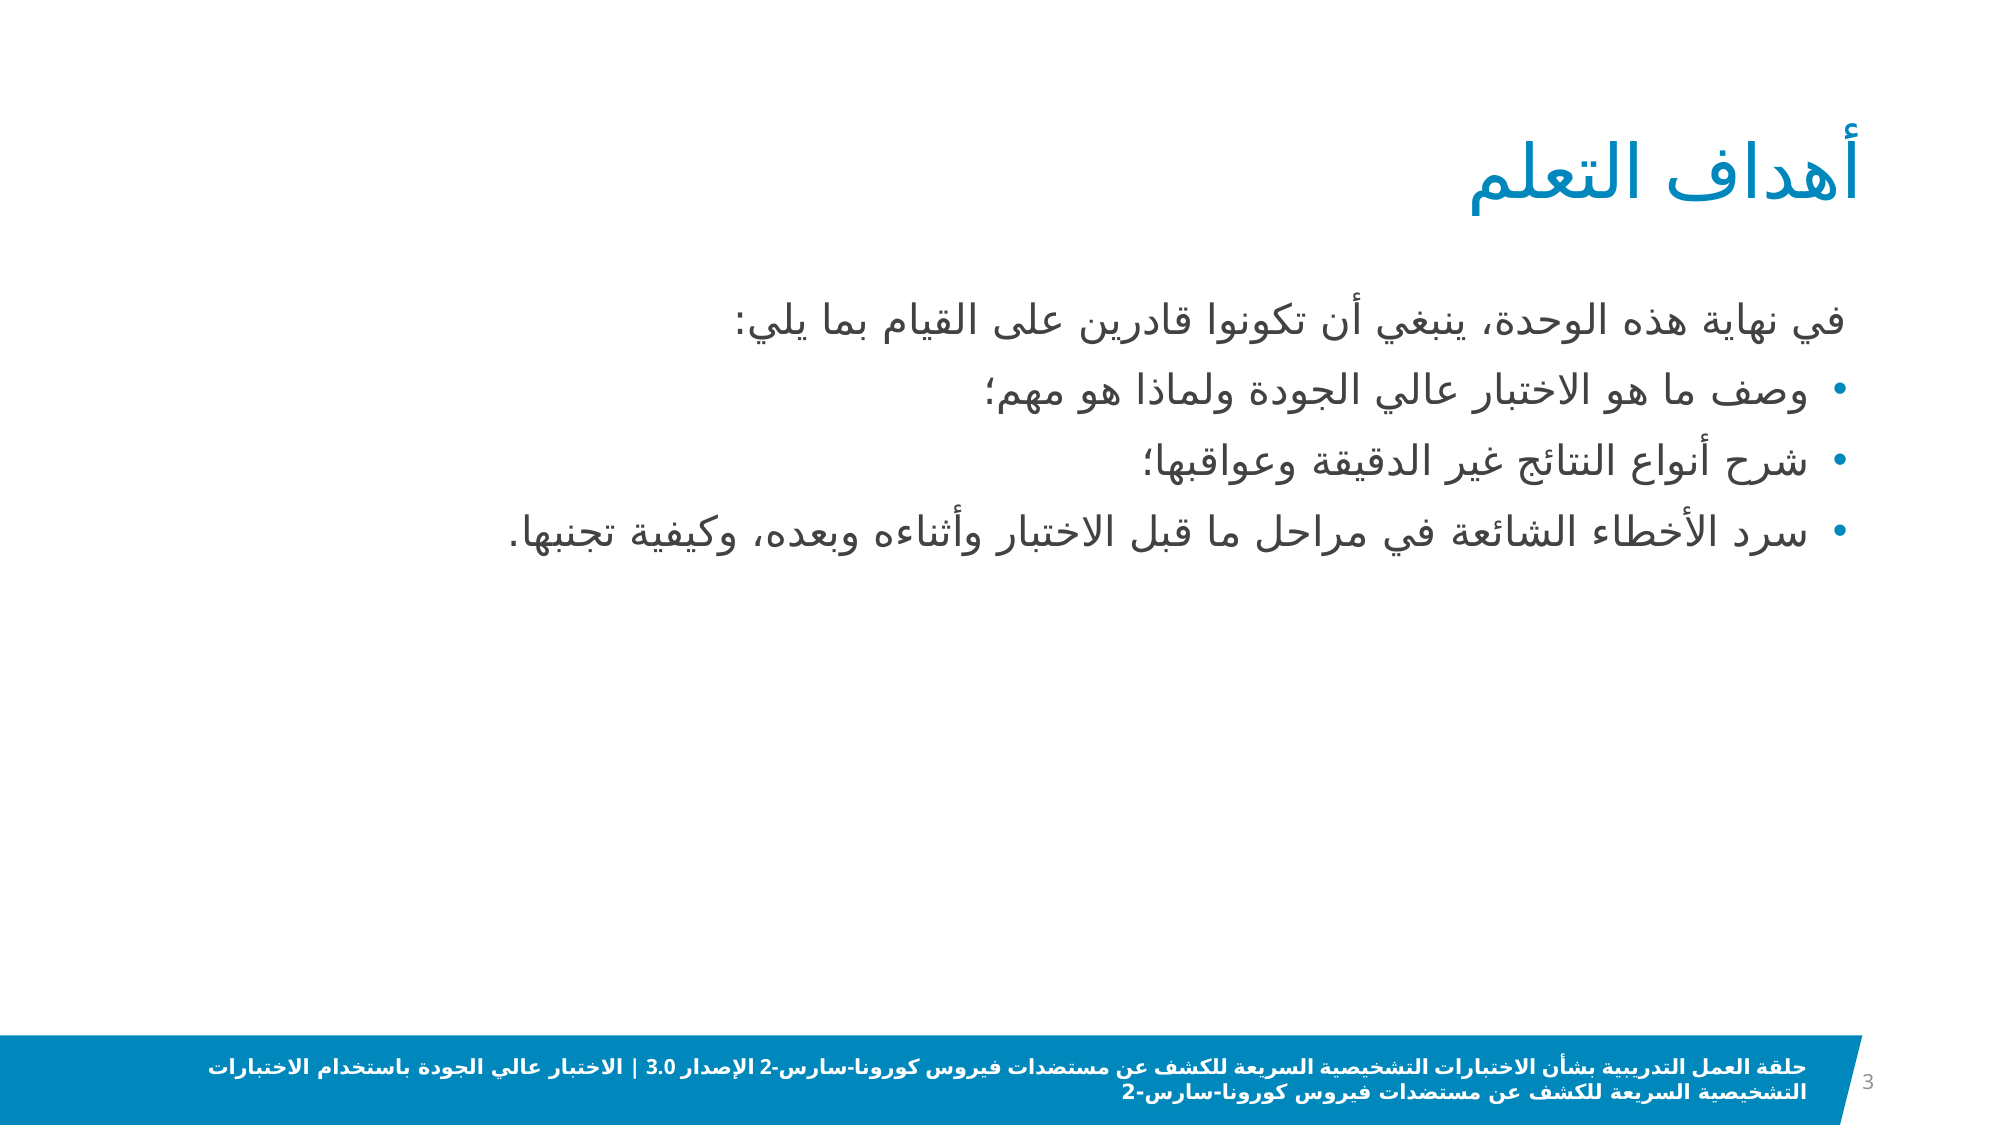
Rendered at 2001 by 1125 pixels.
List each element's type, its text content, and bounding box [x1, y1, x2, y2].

slide_number 3 [1862, 1035, 1947, 1125]
list في نهاية هذه الوحدة، ينبغي أن تكونوا قادرين على القيام بما يلي: وصف ما هو الاختبار عالي الجودة ولماذا هو مهم؛ شرح أنواع النتائج غير الدقيقة وعواقبها؛ سرد الأخطاء الشائعة في مراحل ما قبل الاختبار وأثناءه وبعده، وكيفية تجنبها. [137, 284, 1863, 1014]
title أهداف التعلم [137, 59, 1863, 215]
footer حلقة العمل التدريبية بشأن الاختبارات التشخيصية السريعة للكشف عن مستضدات فيروس كورونا-سارس-2 الإصدار 3.0 | الاختبار عالي الجودة باستخدام الاختبارات التشخيصية السريعة للكشف عن مستضدات فيروس كورونا-سارس-2 [192, 1037, 1808, 1120]
